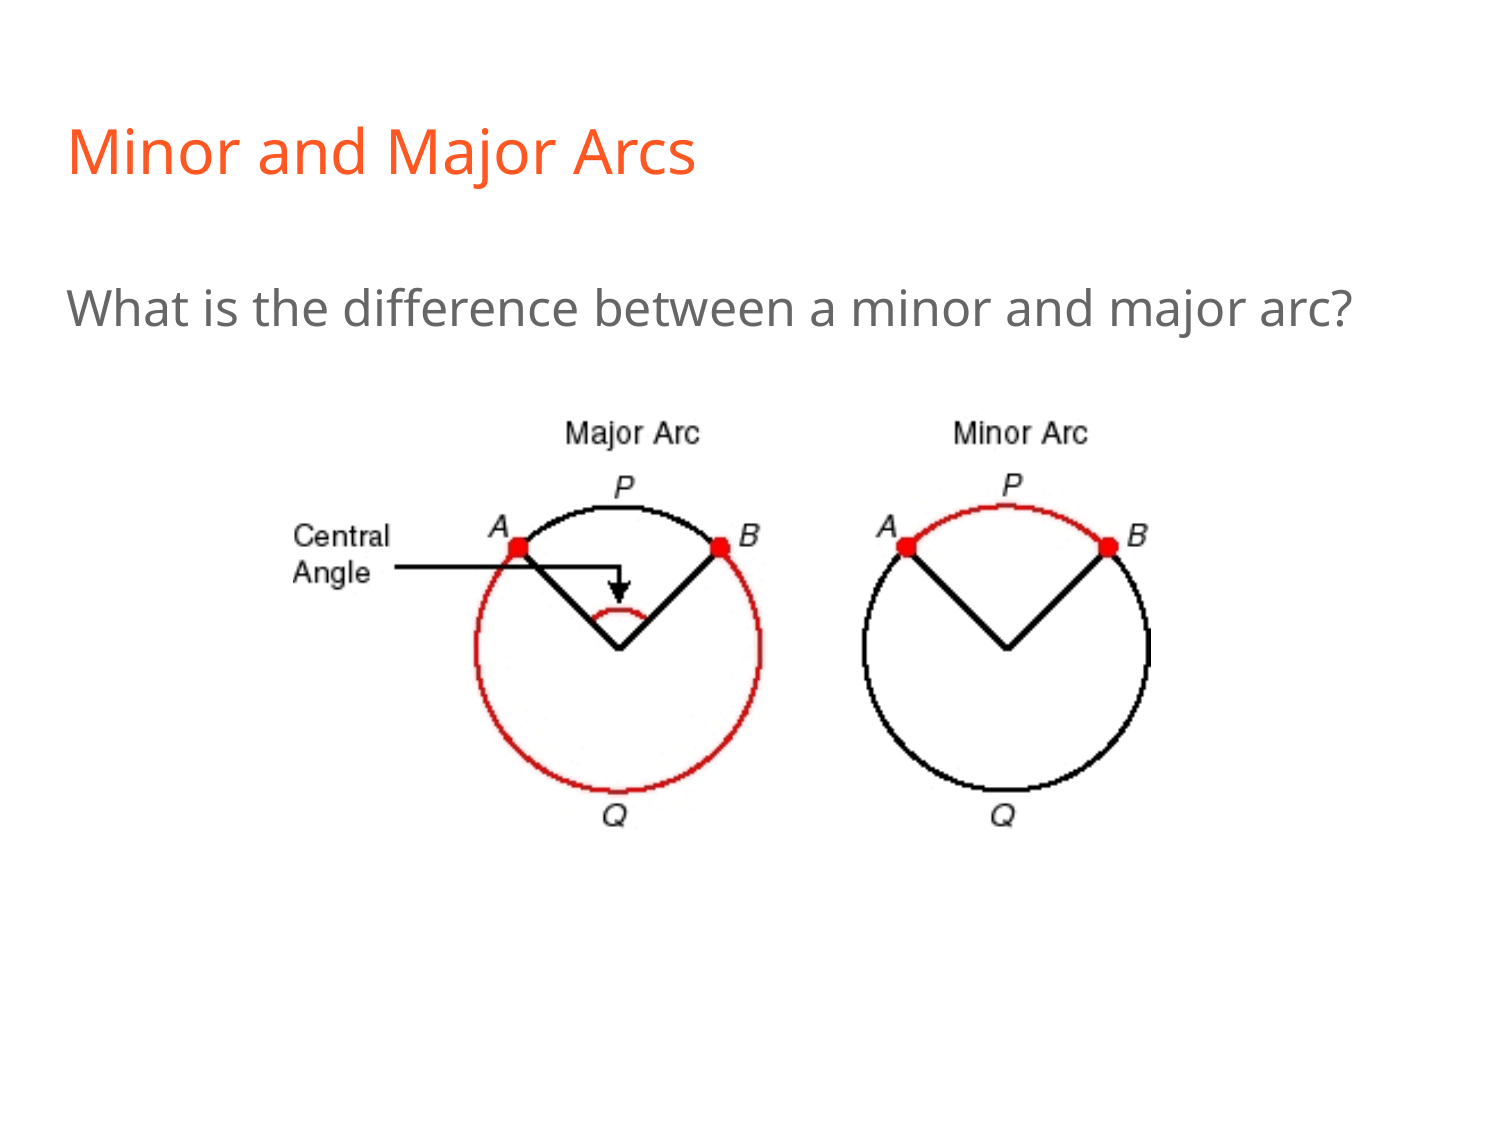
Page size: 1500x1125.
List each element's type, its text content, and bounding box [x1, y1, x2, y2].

list What is the difference between a minor and major arc? [51, 252, 1449, 1000]
title Minor and Major Arcs [51, 97, 1449, 223]
picture [293, 415, 1151, 836]
